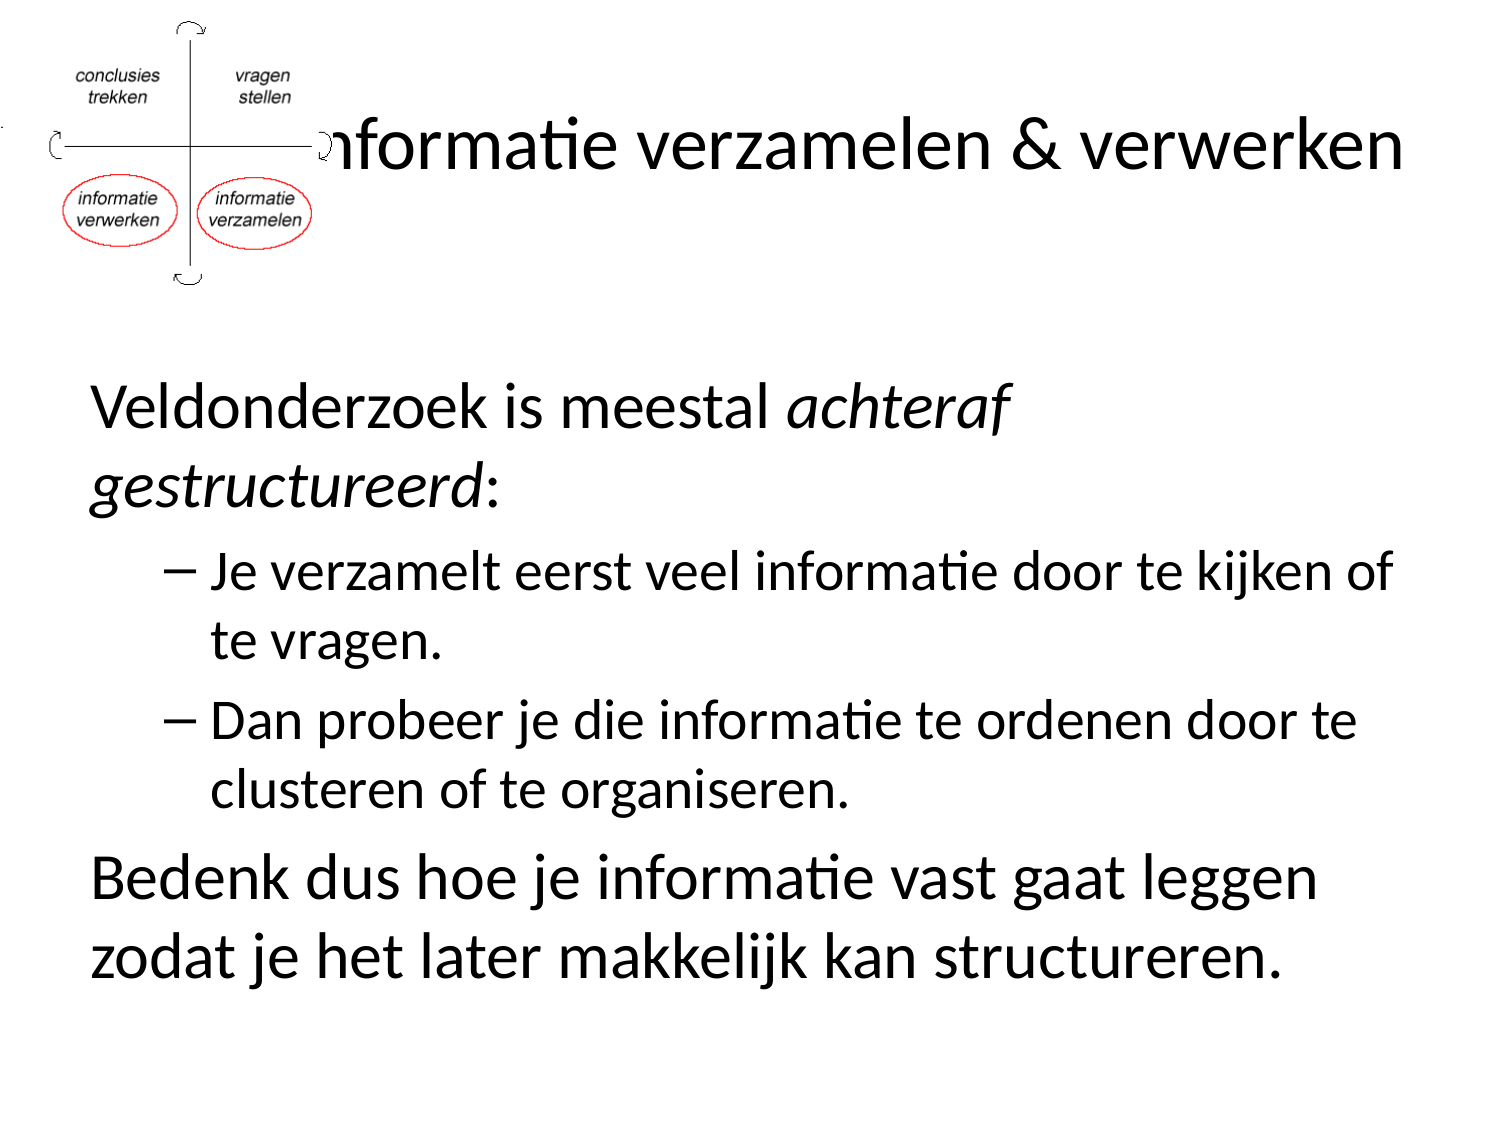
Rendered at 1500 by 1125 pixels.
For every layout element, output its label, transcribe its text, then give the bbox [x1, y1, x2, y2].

title Informatie verzamelen & verwerken [337, 45, 1425, 233]
picture [0, 18, 333, 286]
list Veldonderzoek is meestal achteraf gestructureerd: Je verzamelt eerst veel informatie door te kijken of te vragen. Dan probeer je die informatie te ordenen door te clusteren of te organiseren. Bedenk dus hoe je informatie vast gaat leggen zodat je het later makkelijk kan structureren. [75, 262, 1425, 1005]
